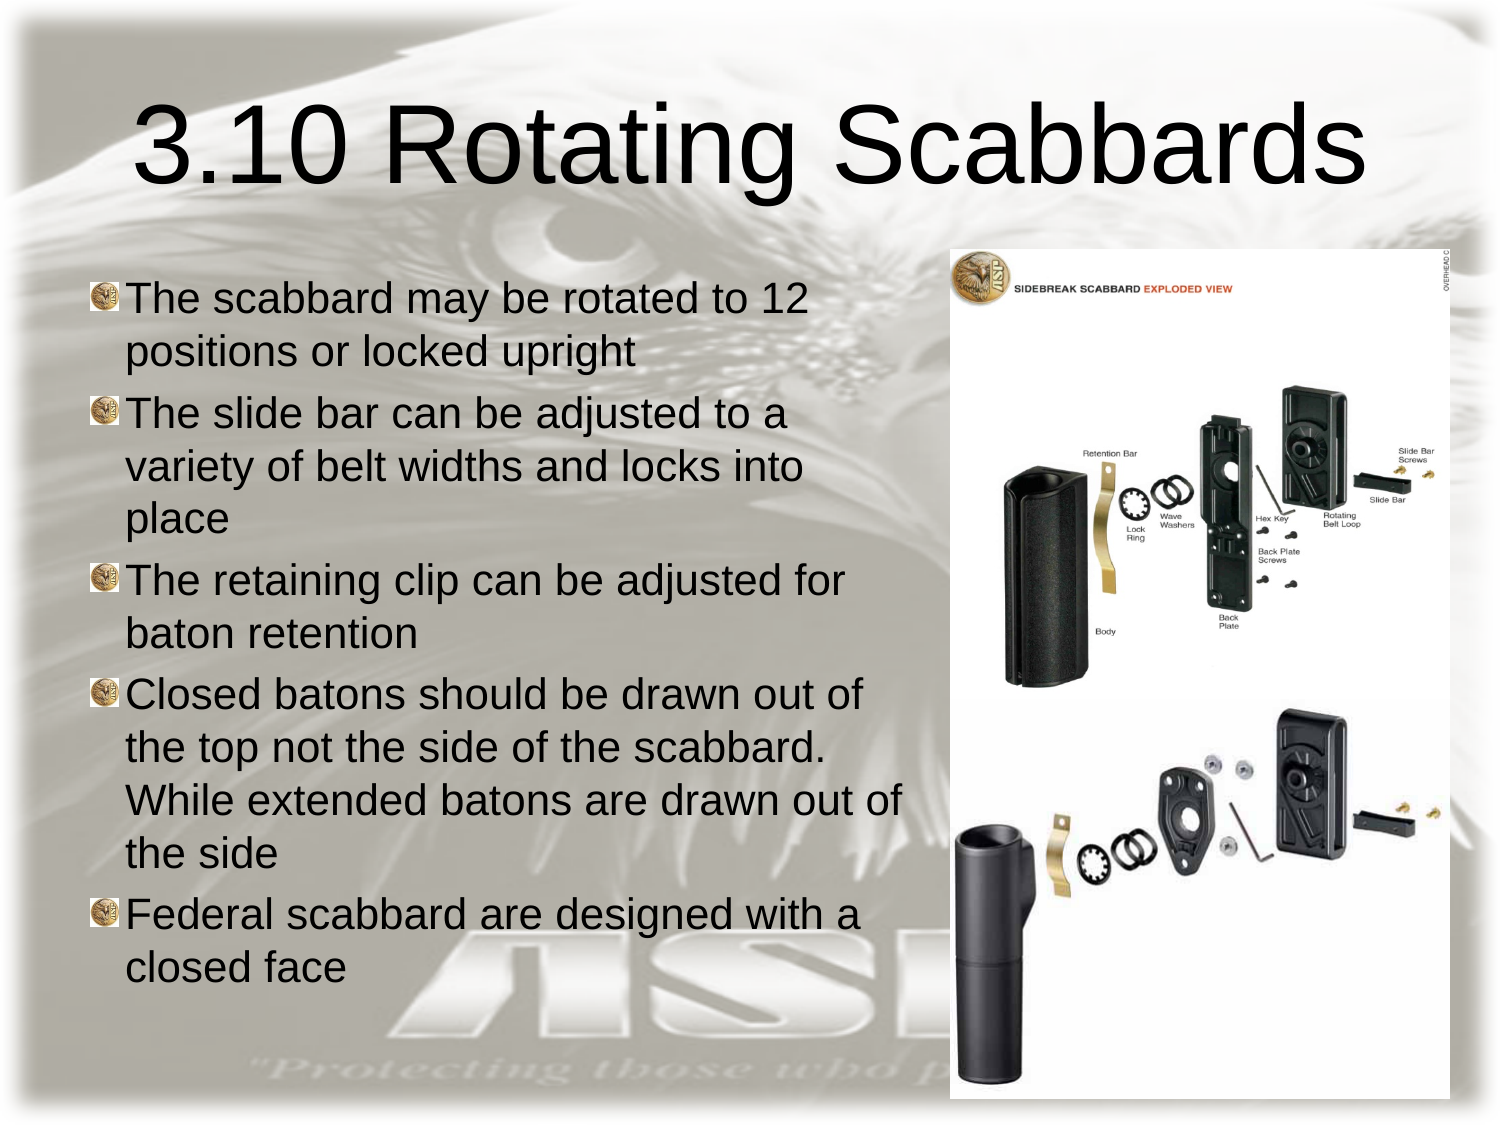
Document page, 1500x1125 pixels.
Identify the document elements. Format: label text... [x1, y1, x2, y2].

picture [90, 563, 119, 592]
picture [90, 898, 119, 927]
picture [90, 678, 119, 707]
picture [90, 396, 119, 425]
title 3.10 Rotating Scabbards [75, 45, 1425, 233]
list The scabbard may be rotated to 12 positions or locked upright The slide bar can be adjusted to a variety of belt widths and locks into place The retaining clip can be adjusted for baton retention Closed batons should be drawn out of the top not the side of the scabbard. While extended batons are drawn out of the side Federal scabbard are designed with a closed face [75, 262, 938, 1005]
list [949, 249, 1451, 699]
picture [90, 282, 119, 311]
picture [949, 699, 1451, 1099]
